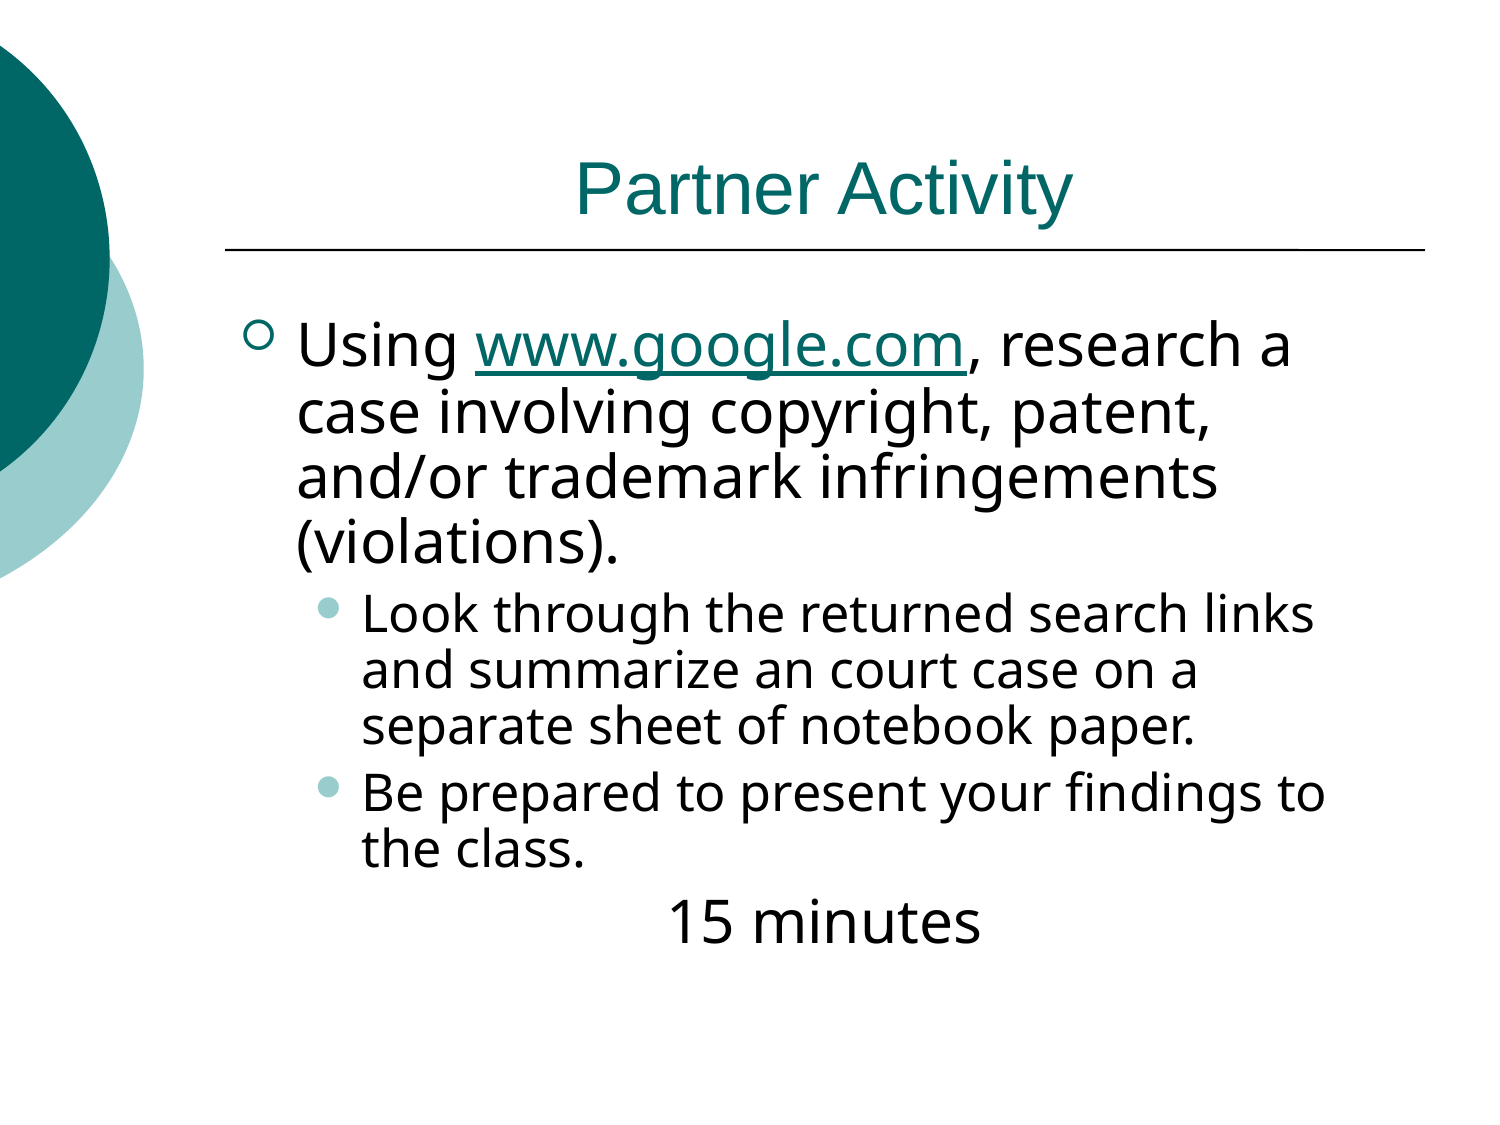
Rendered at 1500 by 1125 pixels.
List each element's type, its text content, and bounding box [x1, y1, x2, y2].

list Using www.google.com, research a case involving copyright, patent, and/or trademark infringements (violations). Look through the returned search links and summarize an court case on a separate sheet of notebook paper. Be prepared to present your findings to the class. 15 minutes [224, 299, 1425, 975]
title Partner Activity [224, 49, 1425, 237]
